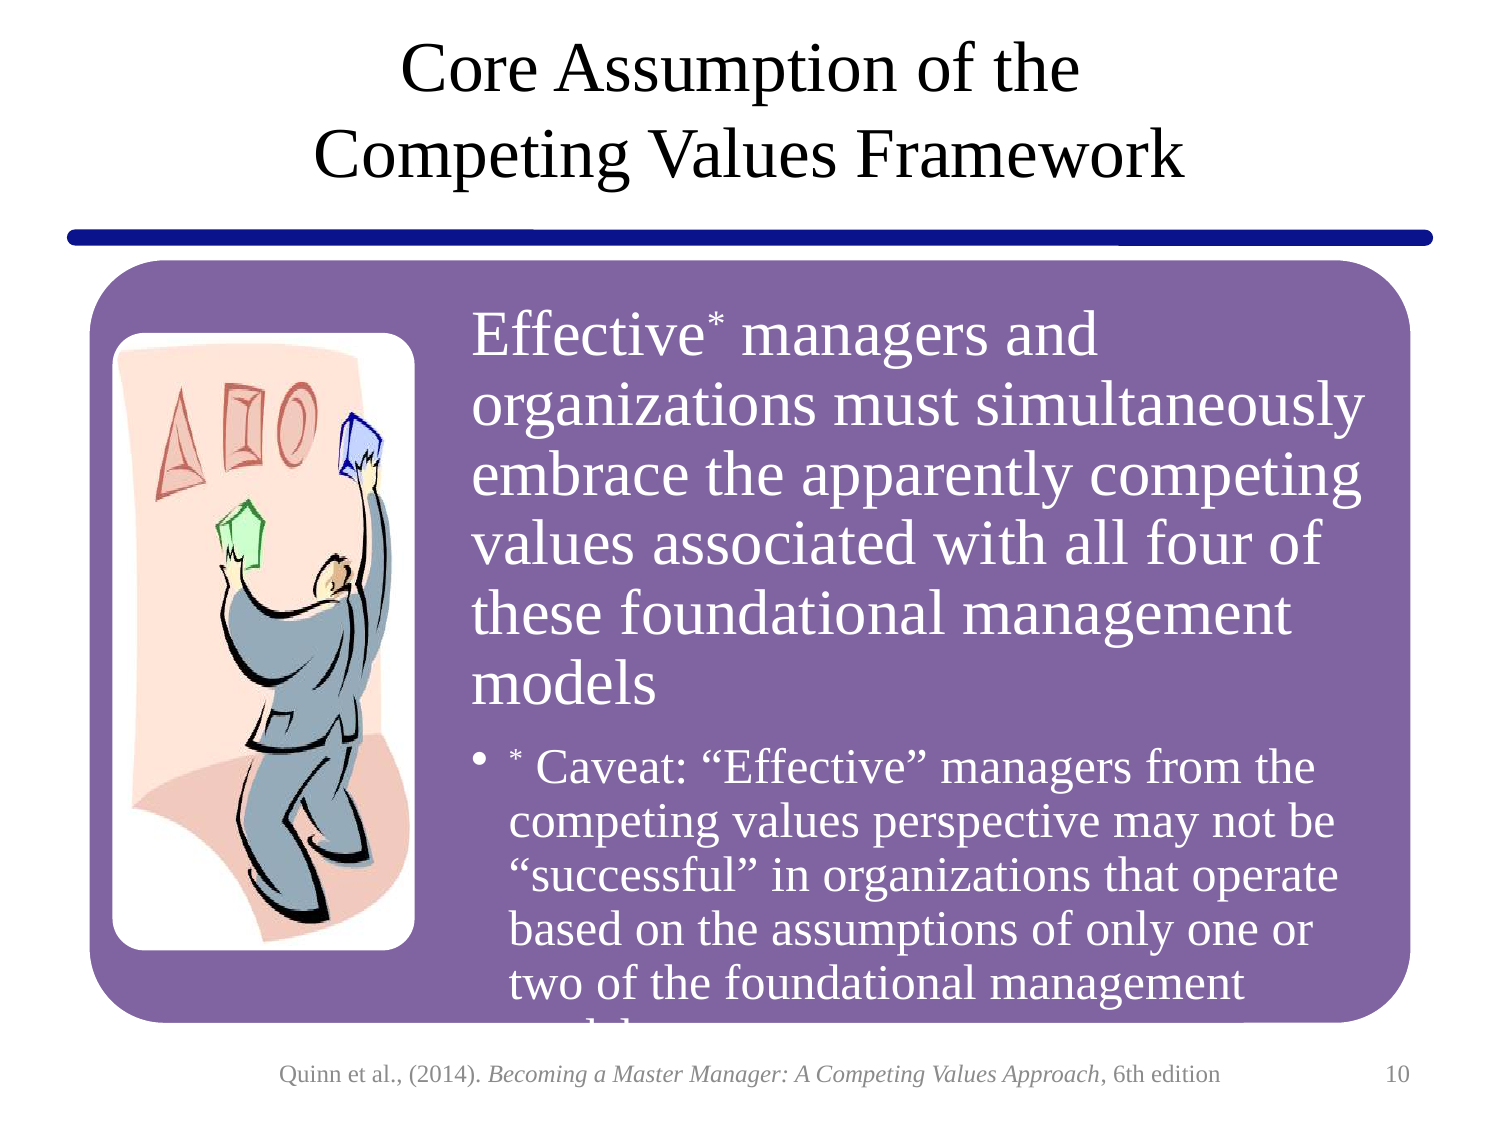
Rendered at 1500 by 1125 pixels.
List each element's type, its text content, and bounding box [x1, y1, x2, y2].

slide_number 10 [1350, 1042, 1425, 1103]
title Core Assumption of the Competing Values Framework [75, 12, 1425, 200]
footer Quinn et al., (2014). Becoming a Master Manager: A Competing Values Approach, 6th edition [150, 1042, 1350, 1103]
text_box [87, 257, 1413, 1026]
